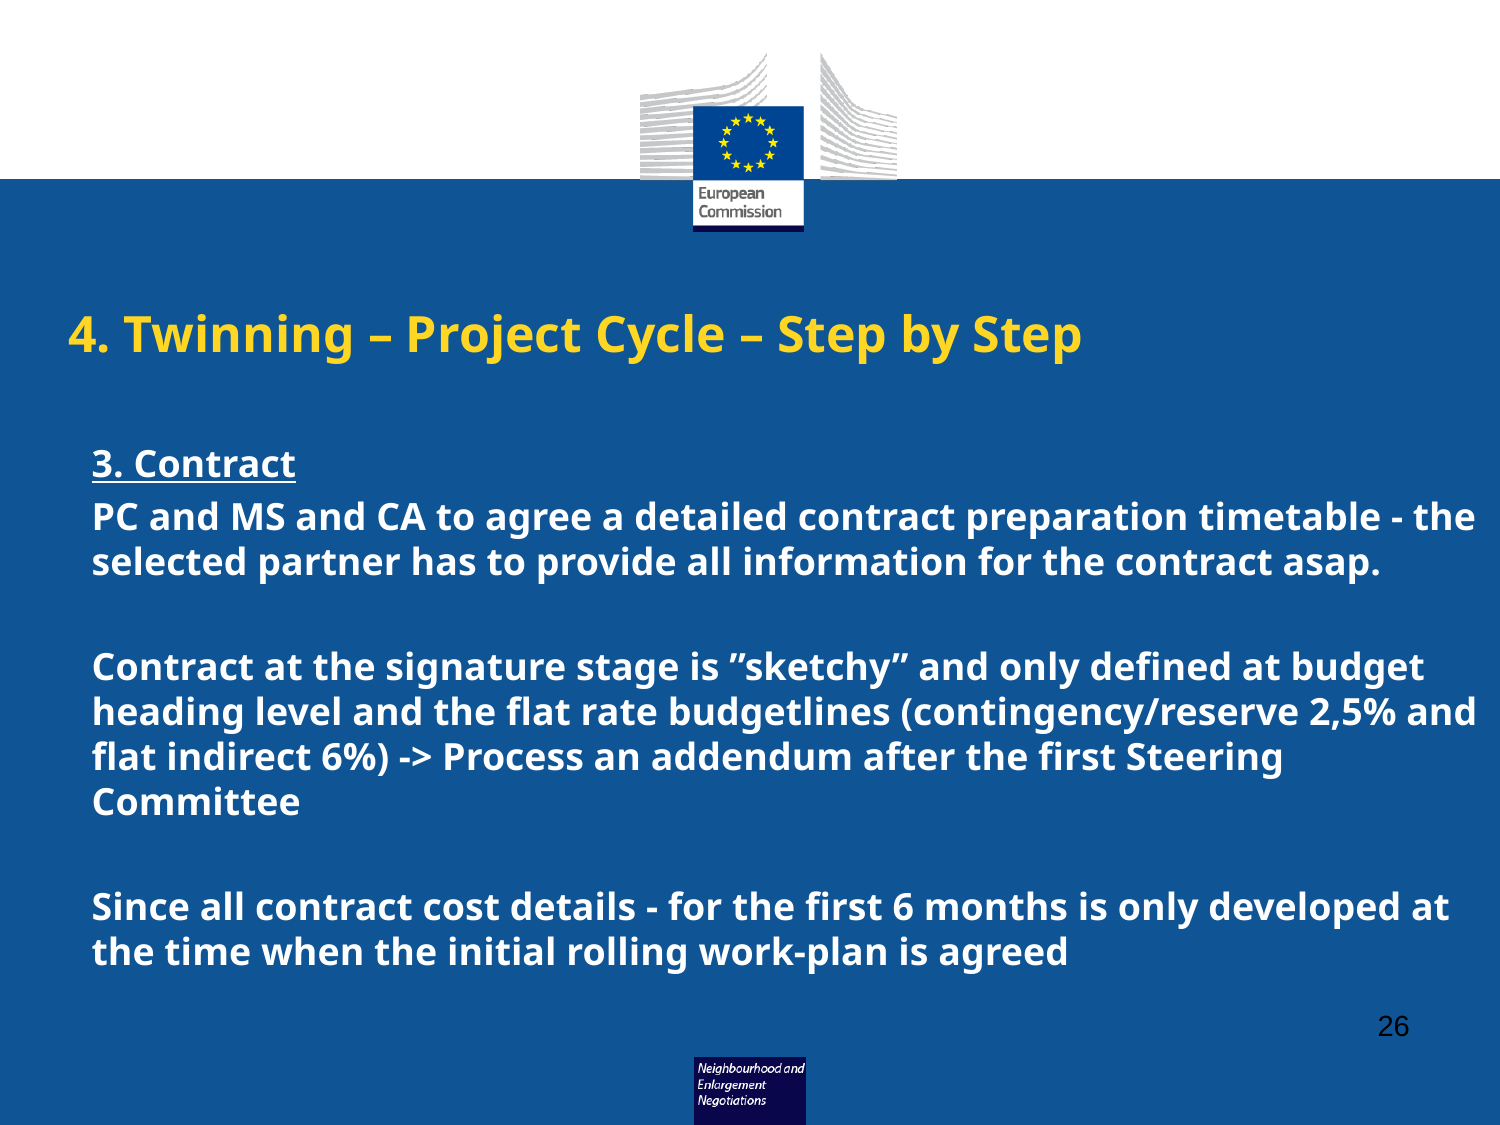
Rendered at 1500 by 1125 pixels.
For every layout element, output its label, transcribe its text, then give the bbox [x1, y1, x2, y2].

title 4. Twinning – Project Cycle – Step by Step [52, 231, 1389, 433]
picture [694, 1057, 806, 1125]
picture [598, 53, 897, 231]
slide_number 26 [1074, 999, 1426, 1078]
list 3. Contract PC and MS and CA to agree a detailed contract preparation timetable - the selected partner has to provide all information for the contract asap. Contract at the signature stage is ”sketchy” and only defined at budget heading level and the flat rate budgetlines (contingency/reserve 2,5% and flat indirect 6%) -> Process an addendum after the first Steering Committee Since all contract cost details - for the first 6 months is only developed at the time when the initial rolling work-plan is agreed [76, 432, 1500, 1024]
